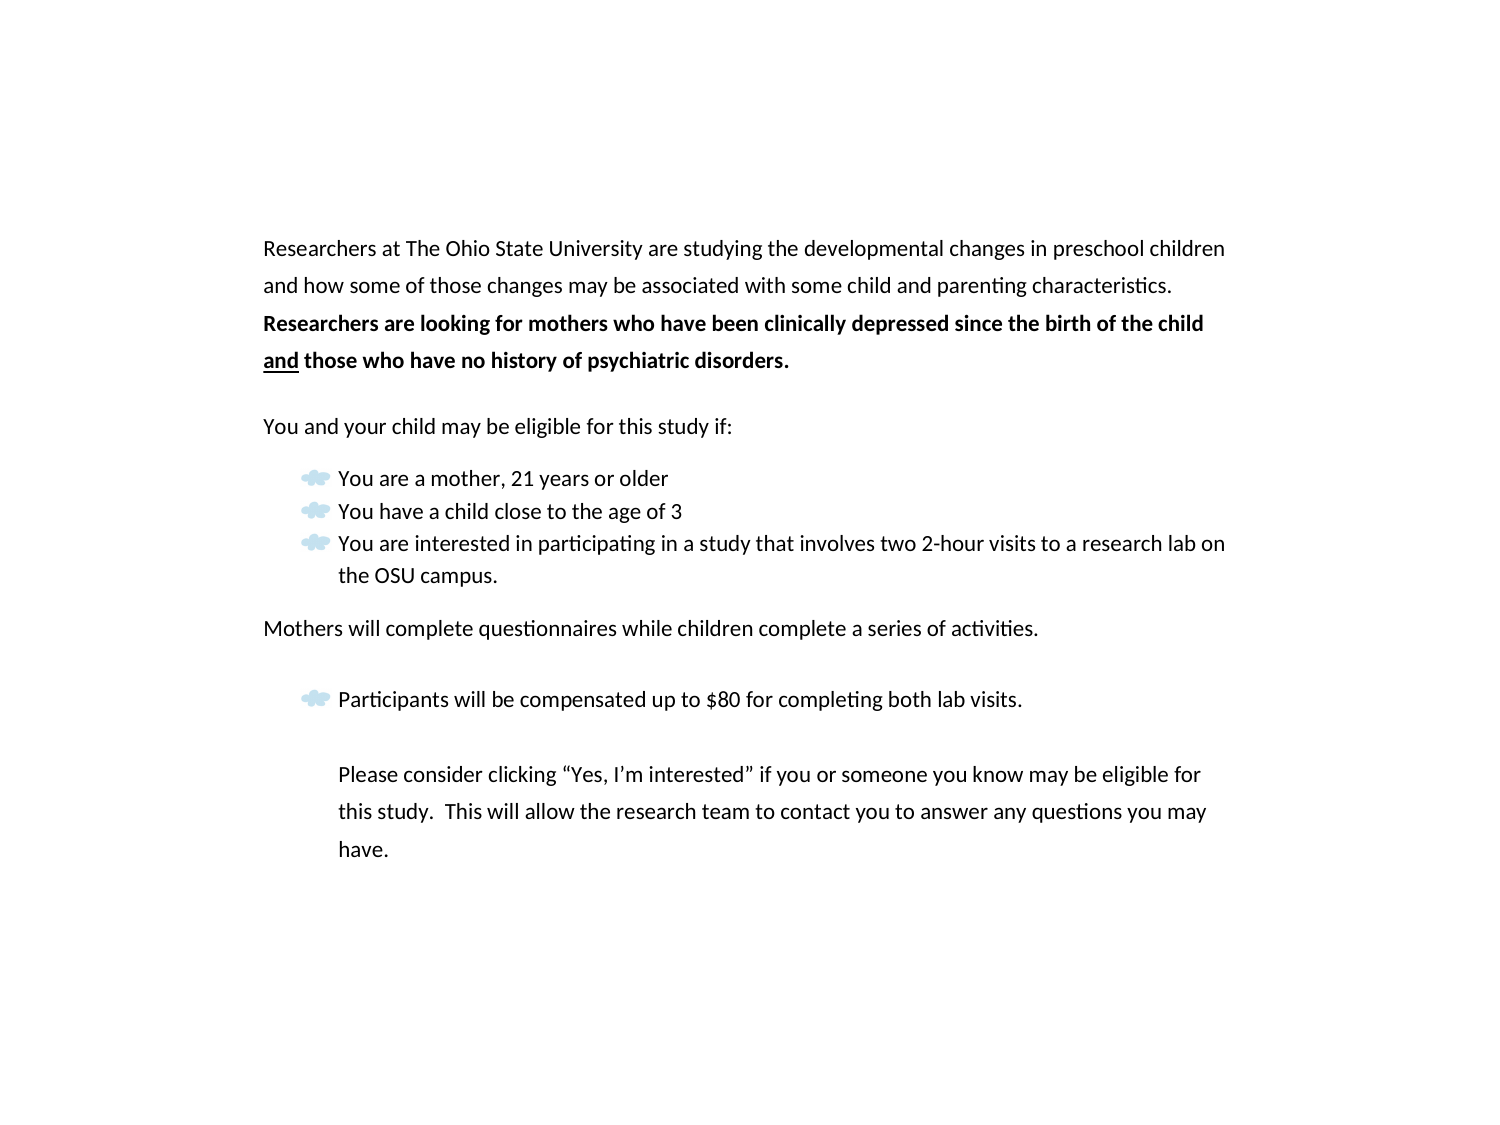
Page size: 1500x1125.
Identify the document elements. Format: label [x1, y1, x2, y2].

picture [262, 224, 1237, 901]
